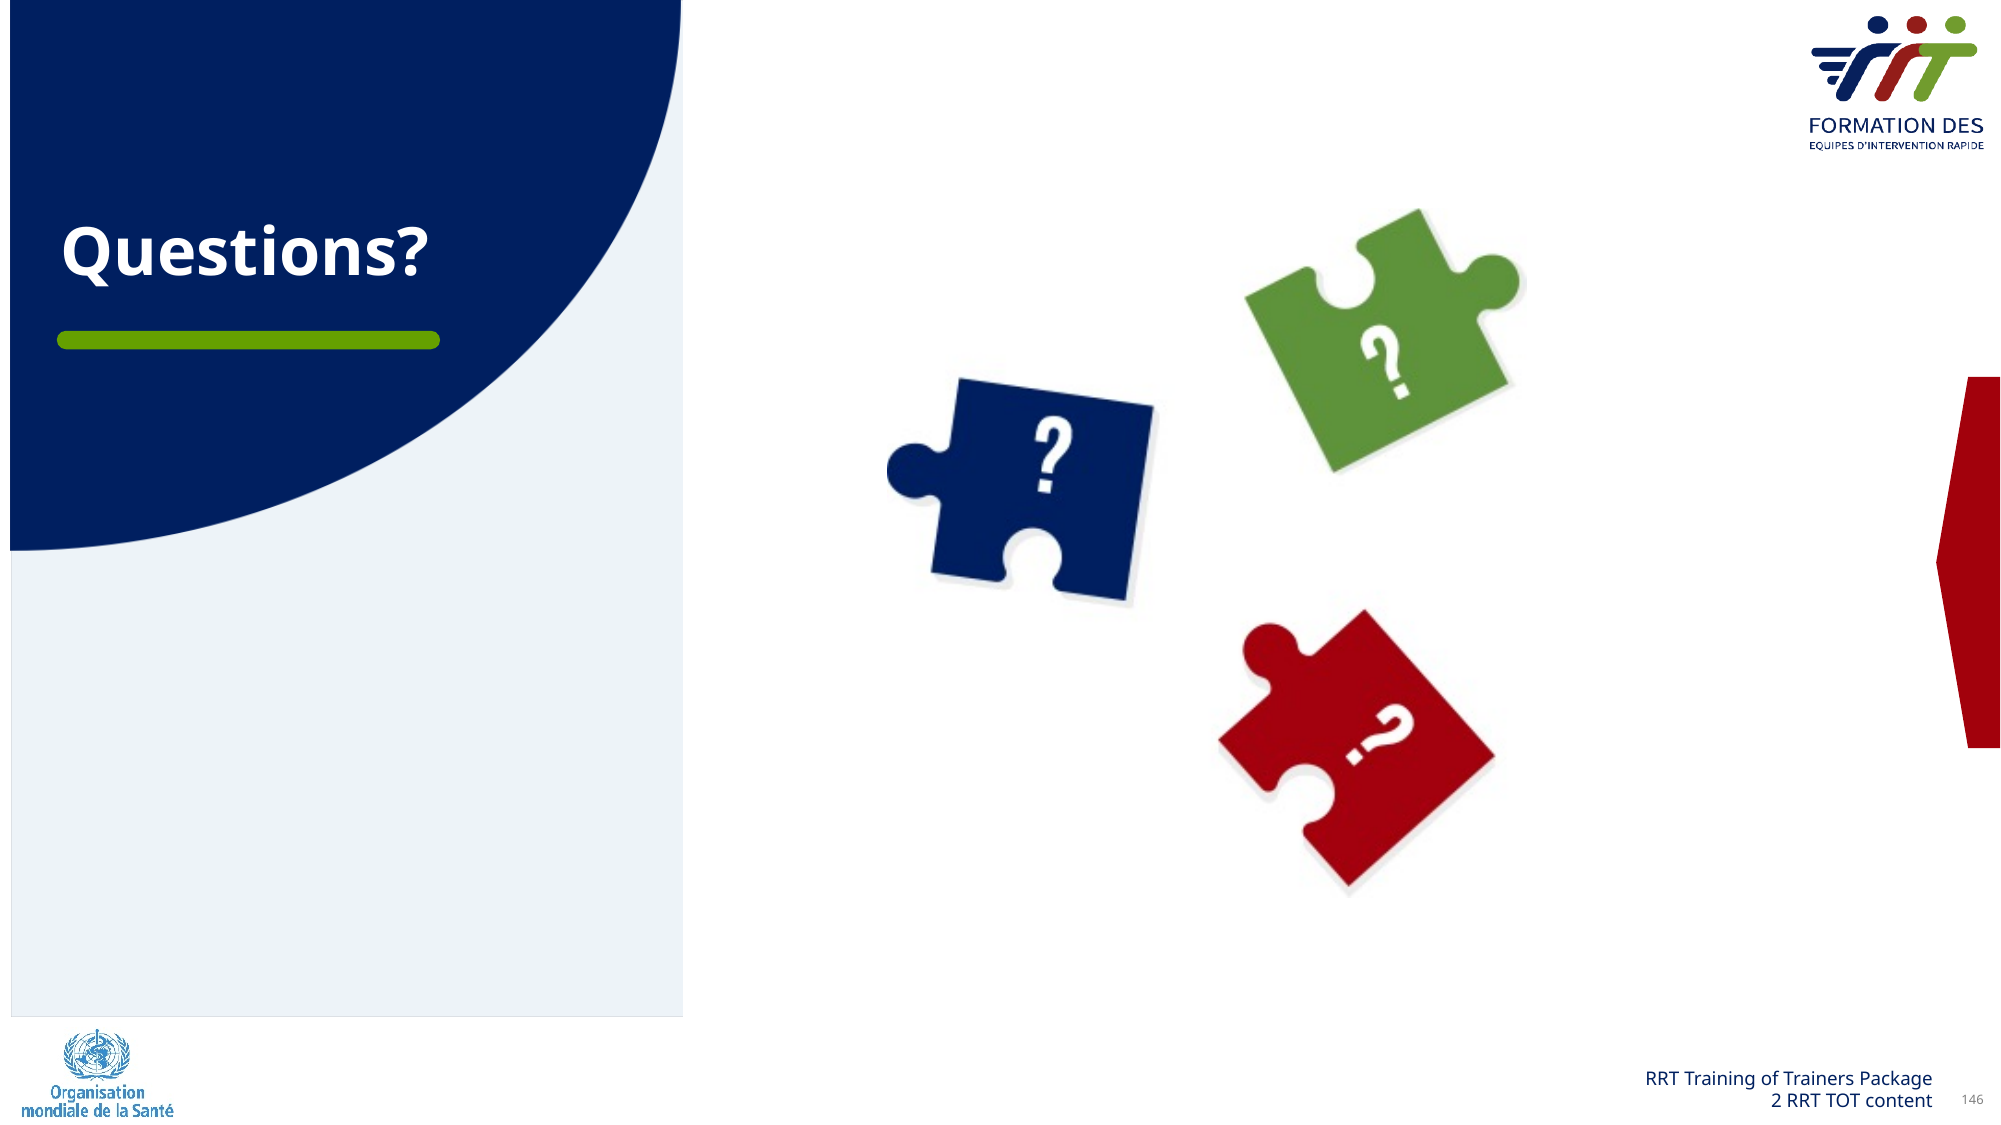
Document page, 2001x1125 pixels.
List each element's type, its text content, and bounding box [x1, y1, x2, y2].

picture [887, 208, 1527, 898]
picture [1809, 15, 1984, 151]
text_box Questions? [45, 201, 454, 297]
picture [20, 1027, 174, 1118]
picture [9, 0, 683, 1018]
